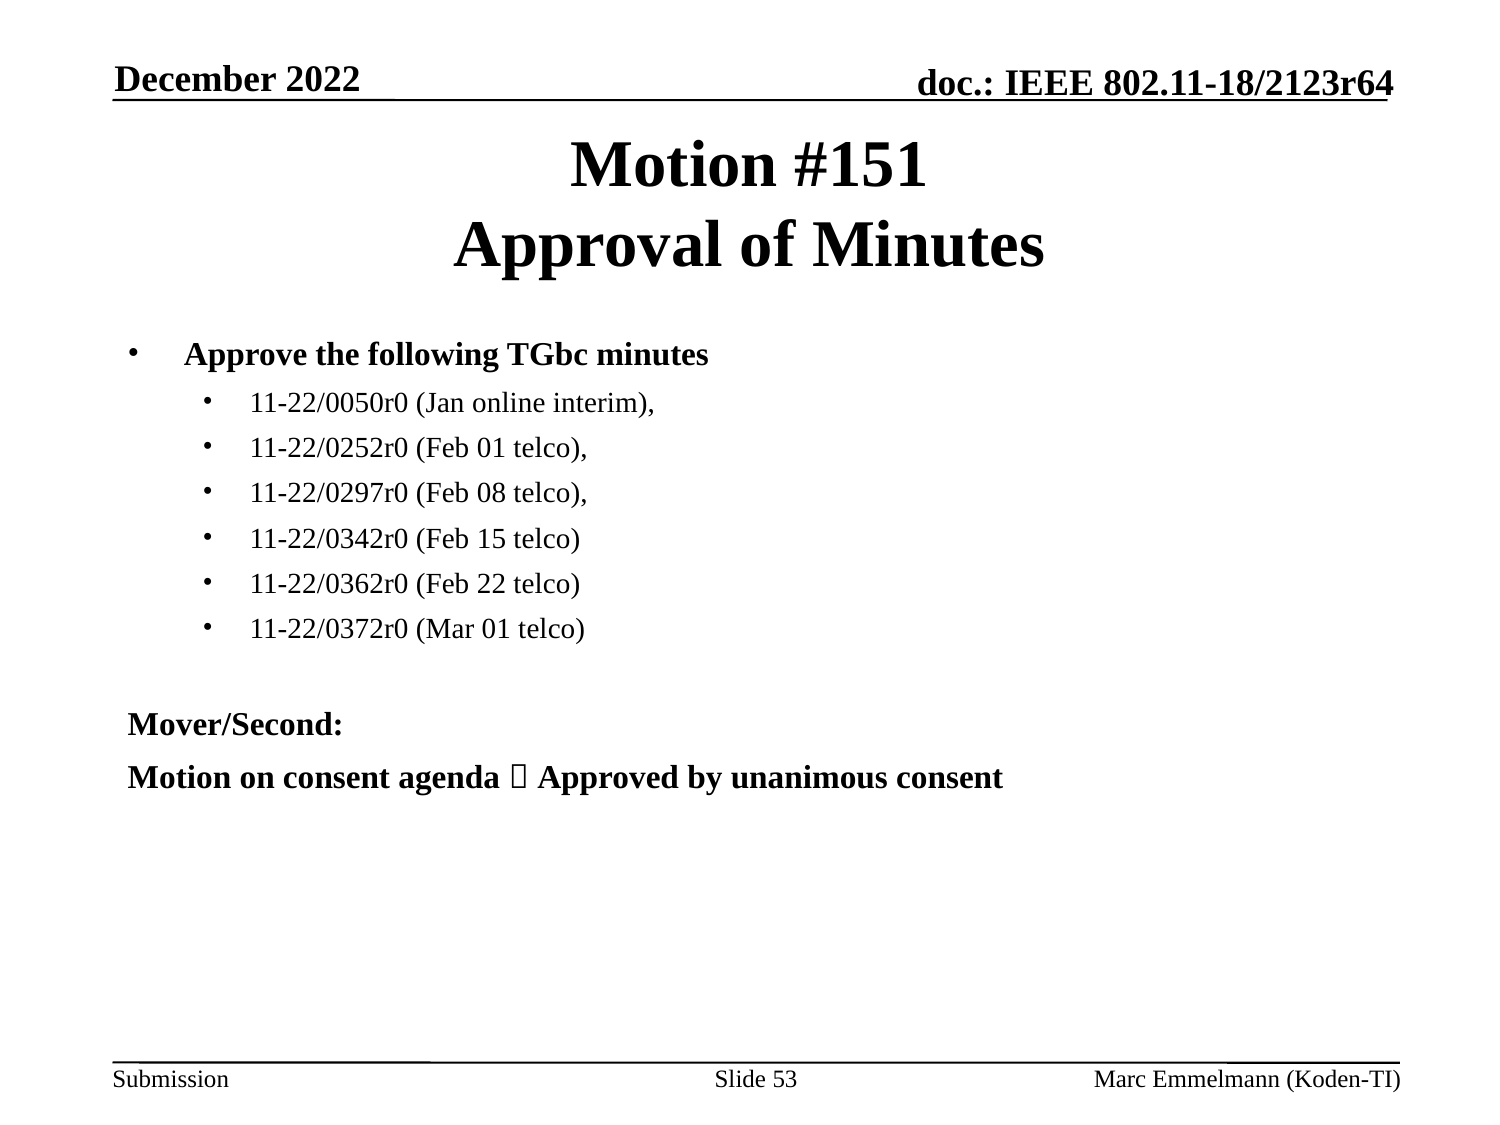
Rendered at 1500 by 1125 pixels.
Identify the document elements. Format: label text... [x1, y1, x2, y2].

list Approve the following TGbc minutes 11-22/0050r0 (Jan online interim), 11-22/0252r0 (Feb 01 telco), 11-22/0297r0 (Feb 08 telco), 11-22/0342r0 (Feb 15 telco) 11-22/0362r0 (Feb 22 telco) 11-22/0372r0 (Mar 01 telco) Mover/Second: Motion on consent agenda  Approved by unanimous consent [112, 324, 1388, 1000]
title Motion #151 Approval of Minutes [112, 112, 1388, 288]
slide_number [114, 54, 423, 100]
footer Marc Emmelmann (Koden-TI) [878, 1061, 1402, 1093]
slide_number Slide 53 [712, 1061, 800, 1123]
